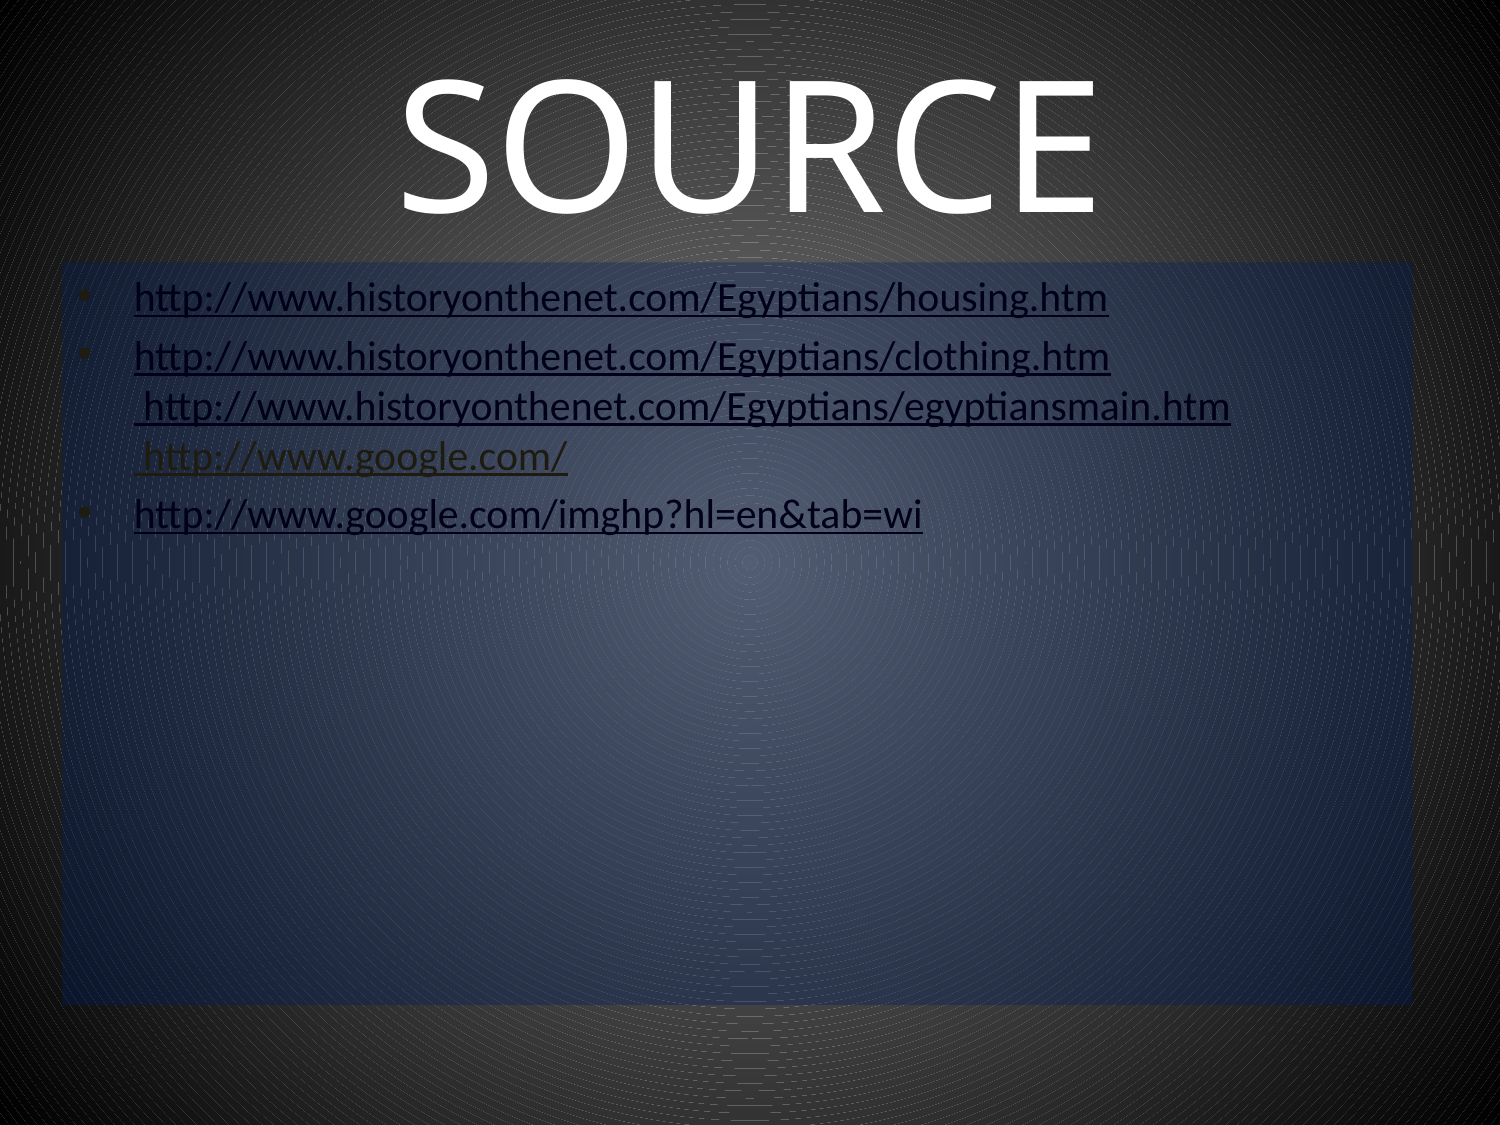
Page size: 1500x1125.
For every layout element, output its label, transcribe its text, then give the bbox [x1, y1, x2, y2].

title SOURCE [75, 45, 1425, 233]
list http://www.historyonthenet.com/Egyptians/housing.htm http://www.historyonthenet.com/Egyptians/clothing.htm http://www.historyonthenet.com/Egyptians/egyptiansmain.htm http://www.google.com/ http://www.google.com/imghp?hl=en&tab=wi [62, 262, 1413, 1005]
